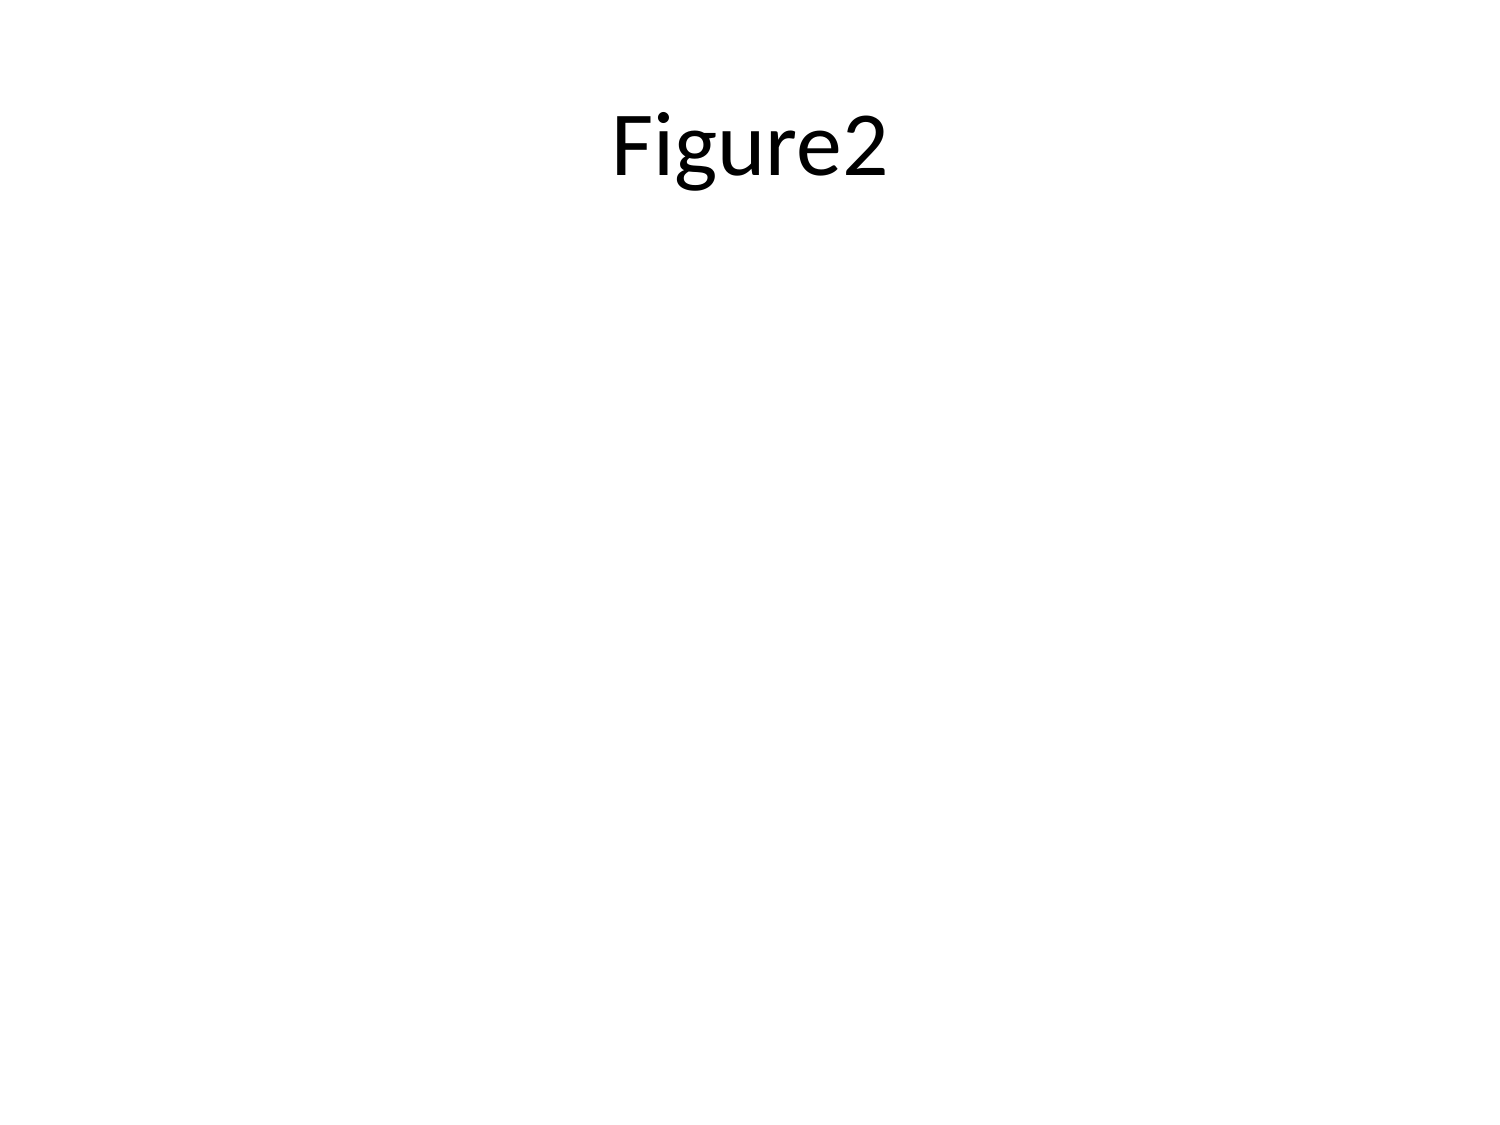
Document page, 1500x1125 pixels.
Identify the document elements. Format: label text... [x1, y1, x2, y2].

title Figure2 [75, 45, 1425, 233]
